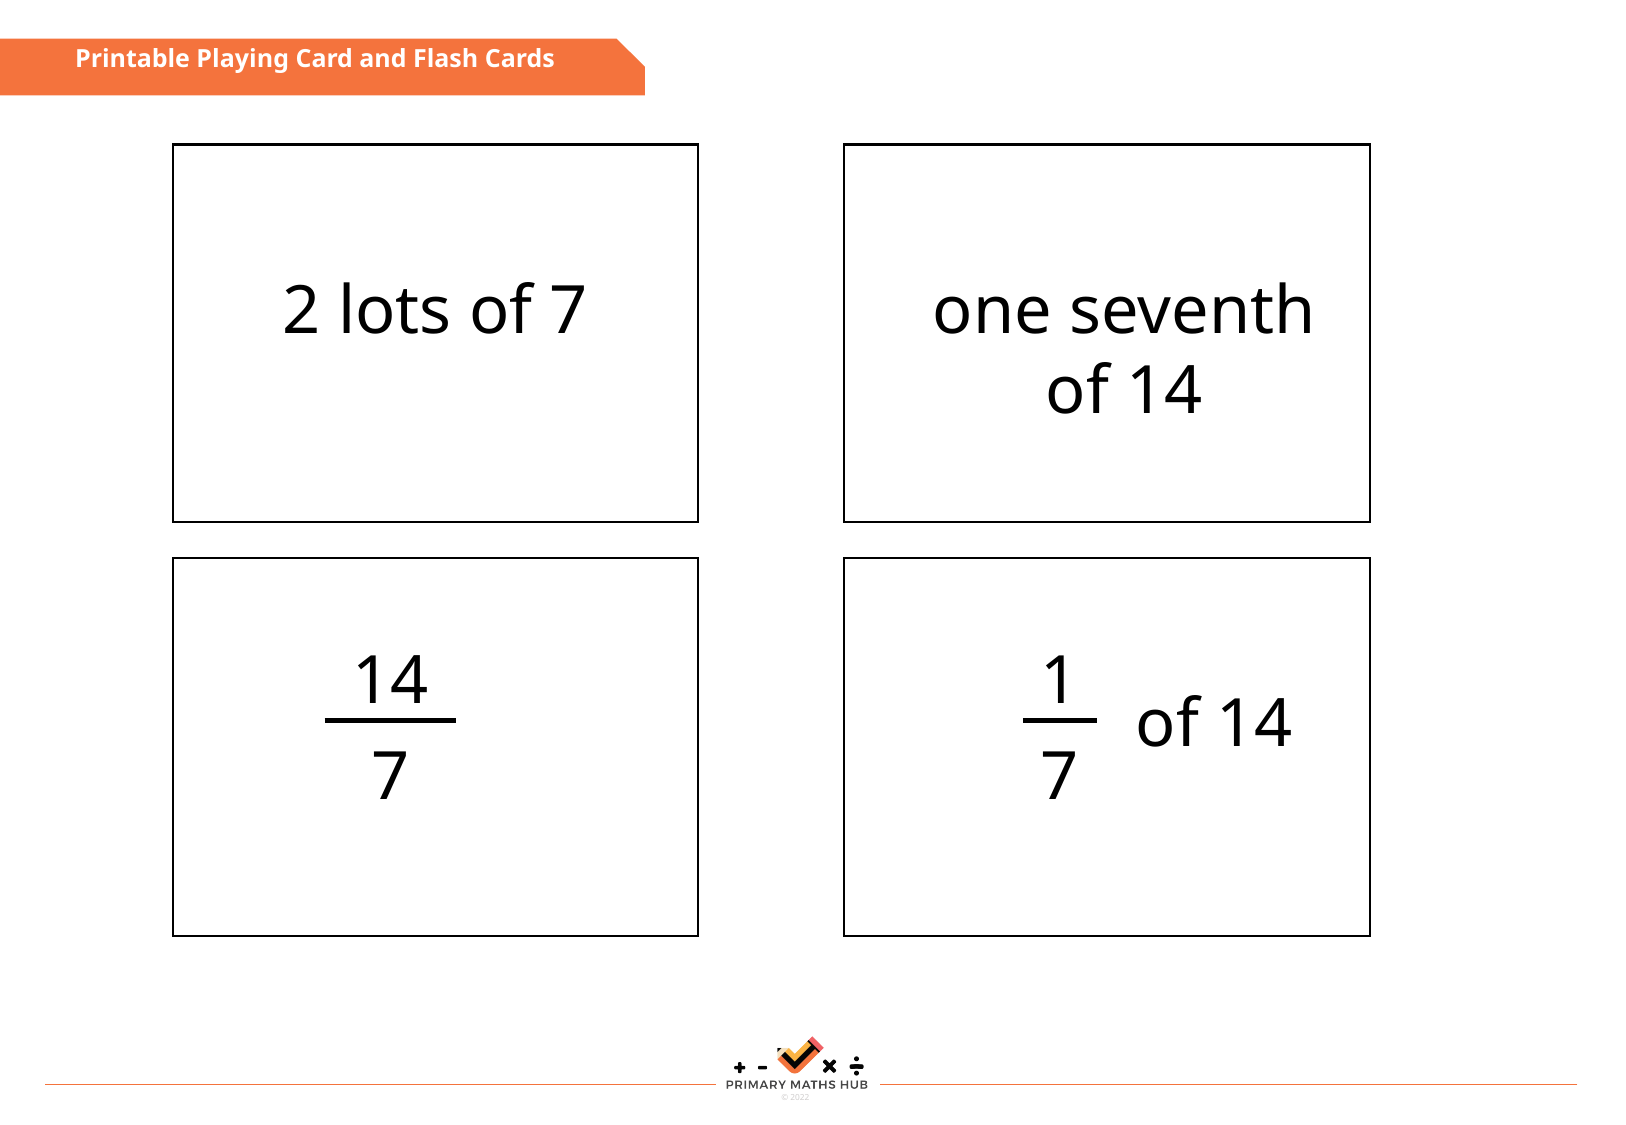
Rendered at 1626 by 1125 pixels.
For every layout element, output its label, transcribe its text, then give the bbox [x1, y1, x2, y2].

text_box Printable Playing Card and Flash Cards [0, 37, 646, 97]
text_box [172, 557, 699, 937]
text_box one seventh of 14 [879, 259, 1370, 435]
text_box [843, 557, 1371, 937]
text_box © 2022 [720, 1084, 870, 1110]
text_box [843, 143, 1371, 523]
table_cell 7 [325, 723, 456, 815]
table_header 1 [1023, 625, 1097, 718]
text_box of 14 [1103, 672, 1326, 767]
text_box [172, 143, 699, 259]
text_box 2 lots of 7 [172, 259, 699, 355]
picture [722, 1034, 872, 1094]
table_header 14 [325, 625, 456, 718]
table_cell 7 [1023, 723, 1097, 815]
text_box [172, 355, 699, 523]
